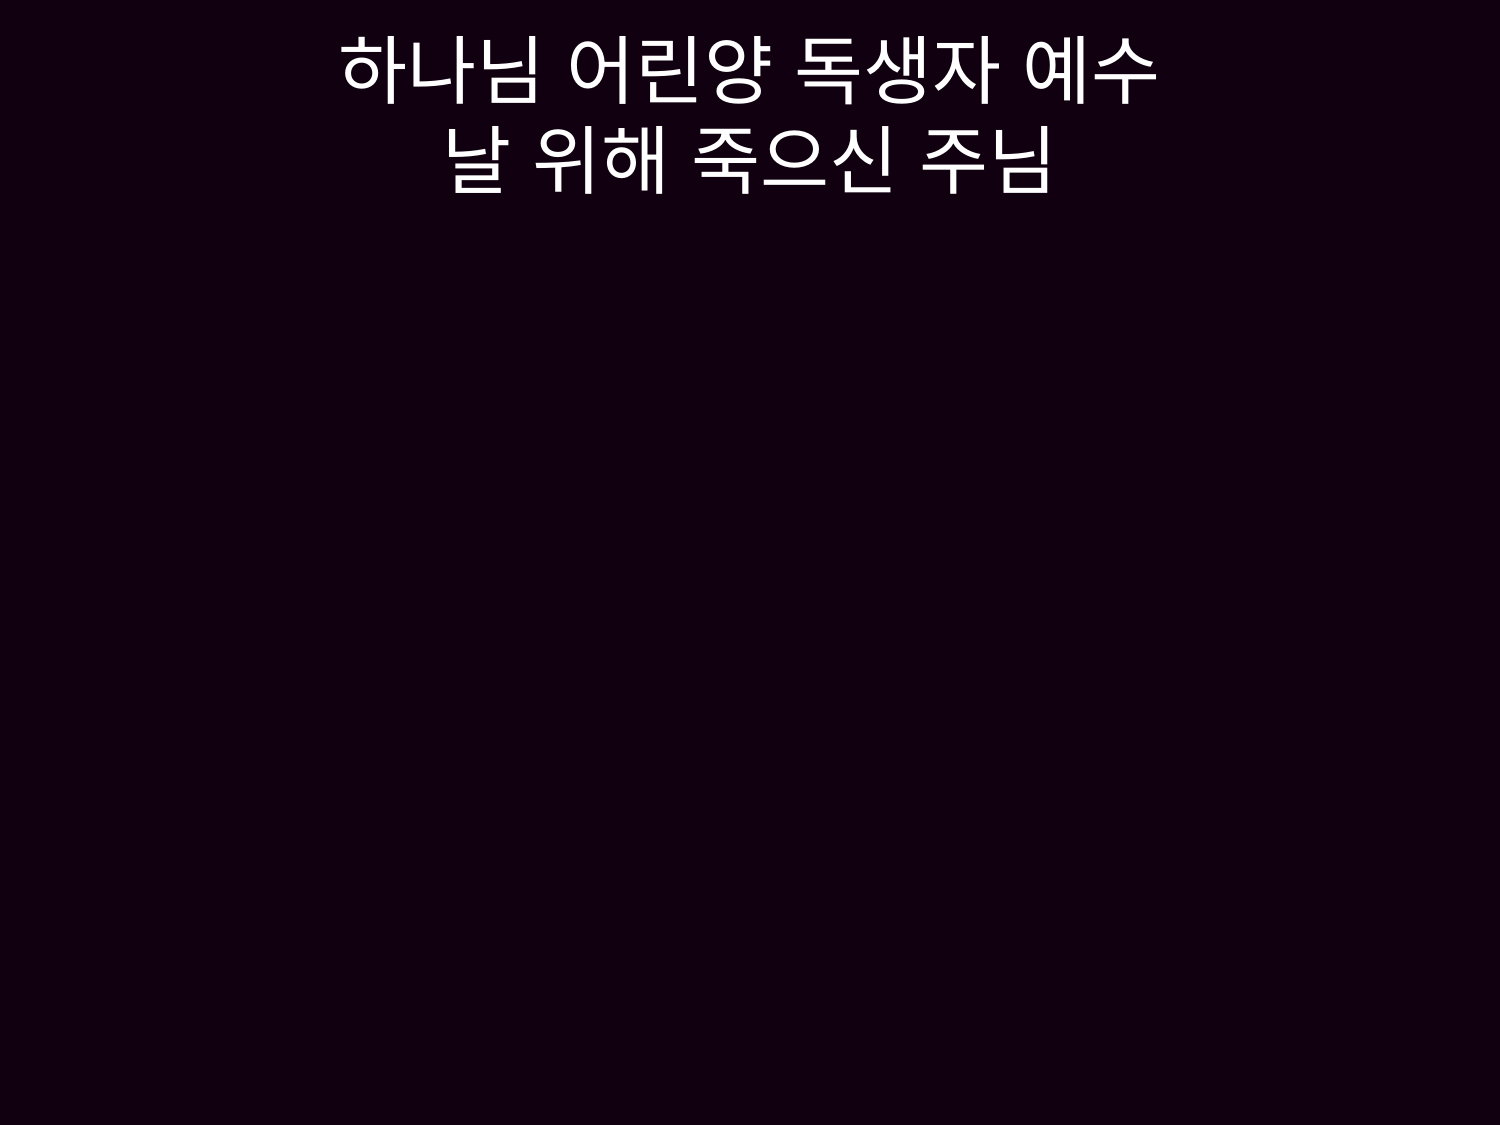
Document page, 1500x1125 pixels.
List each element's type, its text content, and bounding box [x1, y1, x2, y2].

title 하나님 어린양 독생자 예수 날 위해 죽으신 주님 [0, 12, 1500, 1125]
